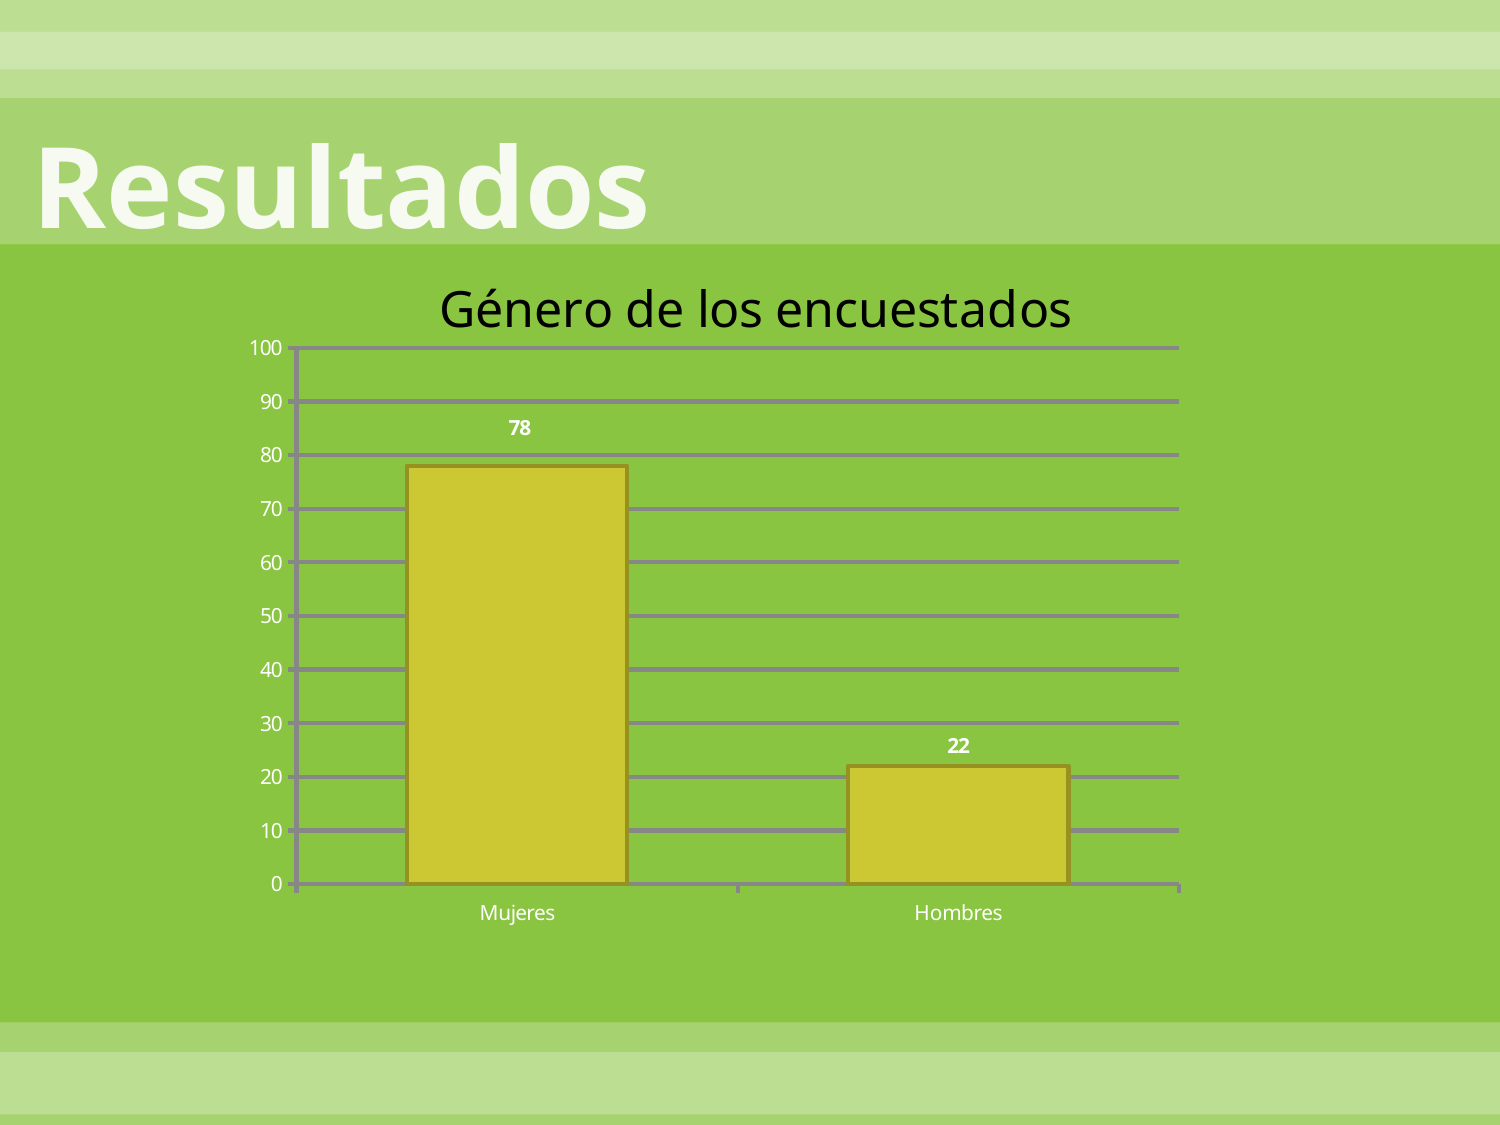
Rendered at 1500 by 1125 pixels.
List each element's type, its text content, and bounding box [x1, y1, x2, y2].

title Resultados [17, 19, 1298, 259]
chart [39, 265, 1452, 1042]
picture [0, 0, 1500, 1125]
